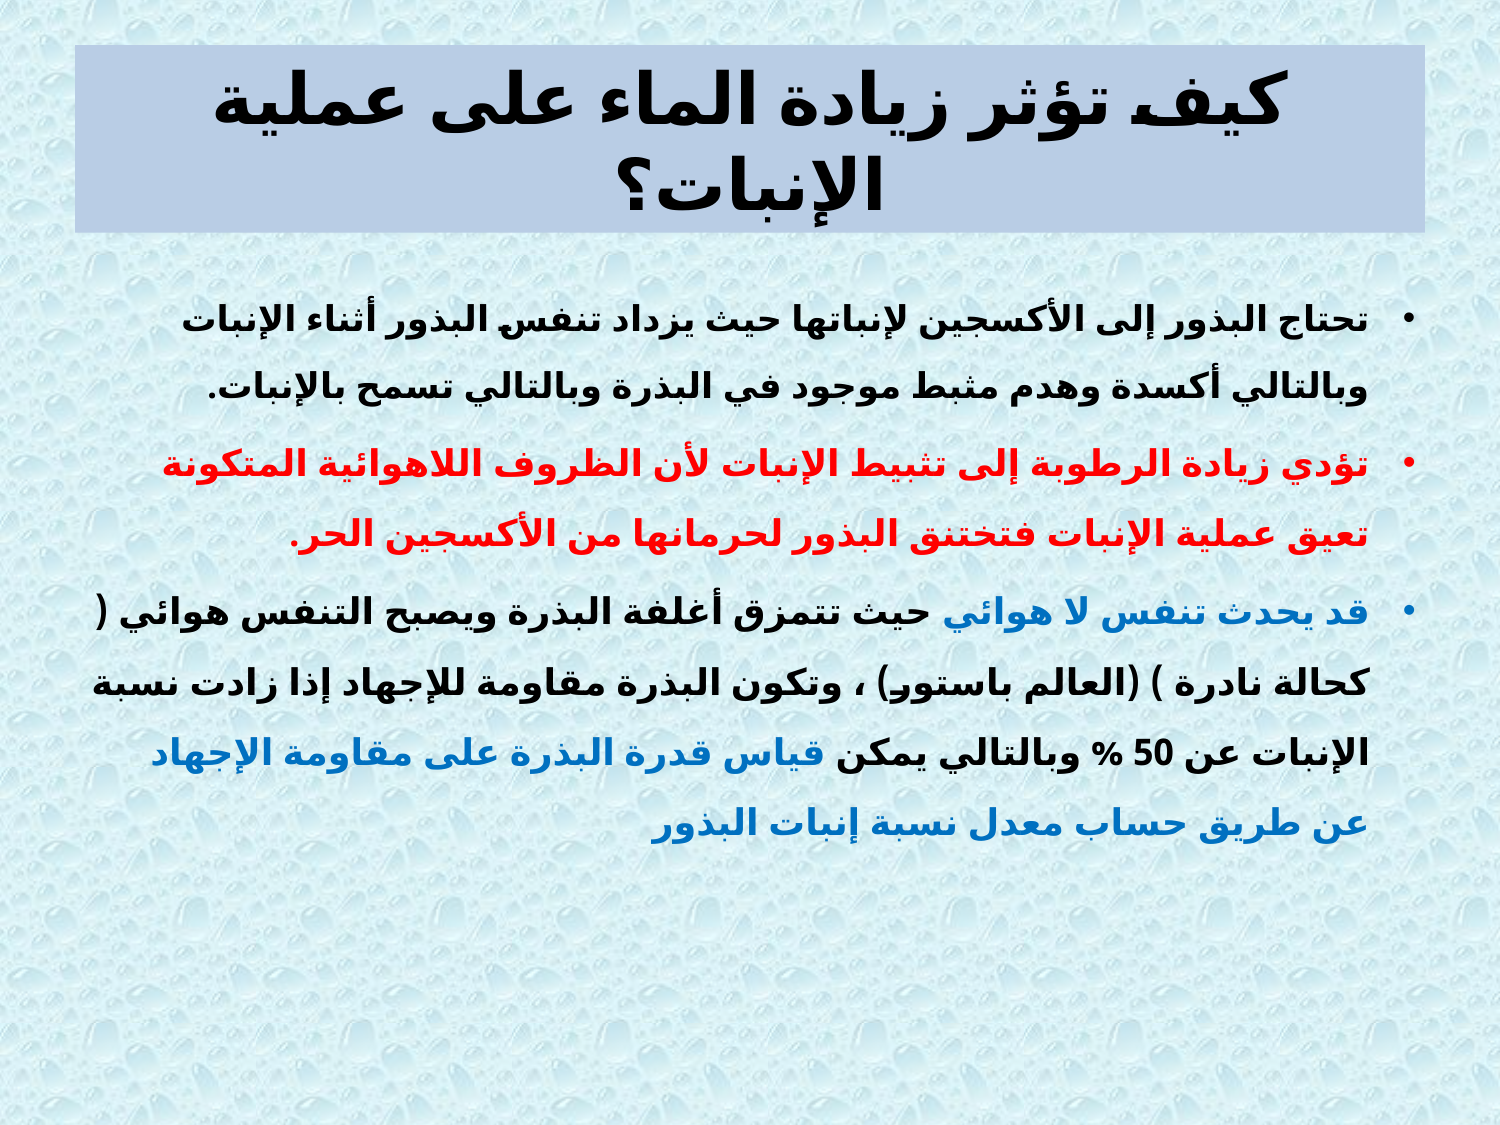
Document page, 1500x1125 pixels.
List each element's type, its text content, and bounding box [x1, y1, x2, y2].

title كيف تؤثر زيادة الماء على عملية الإنبات؟ [75, 45, 1425, 233]
list تحتاج البذور إلى الأكسجين لإنباتها حيث يزداد تنفس البذور أثناء الإنبات وبالتالي أكسدة وهدم مثبط موجود في البذرة وبالتالي تسمح بالإنبات. تؤدي زيادة الرطوبة إلى تثبيط الإنبات لأن الظروف اللاهوائية المتكونة تعيق عملية الإنبات فتختنق البذور لحرمانها من الأكسجين الحر. قد يحدث تنفس لا هوائي حيث تتمزق أغلفة البذرة ويصبح التنفس هوائي ( كحالة نادرة ) (العالم باستور) ، وتكون البذرة مقاومة للإجهاد إذا زادت نسبة الإنبات عن 50 % وبالتالي يمكن قياس قدرة البذرة على مقاومة الإجهاد عن طريق حساب معدل نسبة إنبات البذور [75, 262, 1425, 1005]
